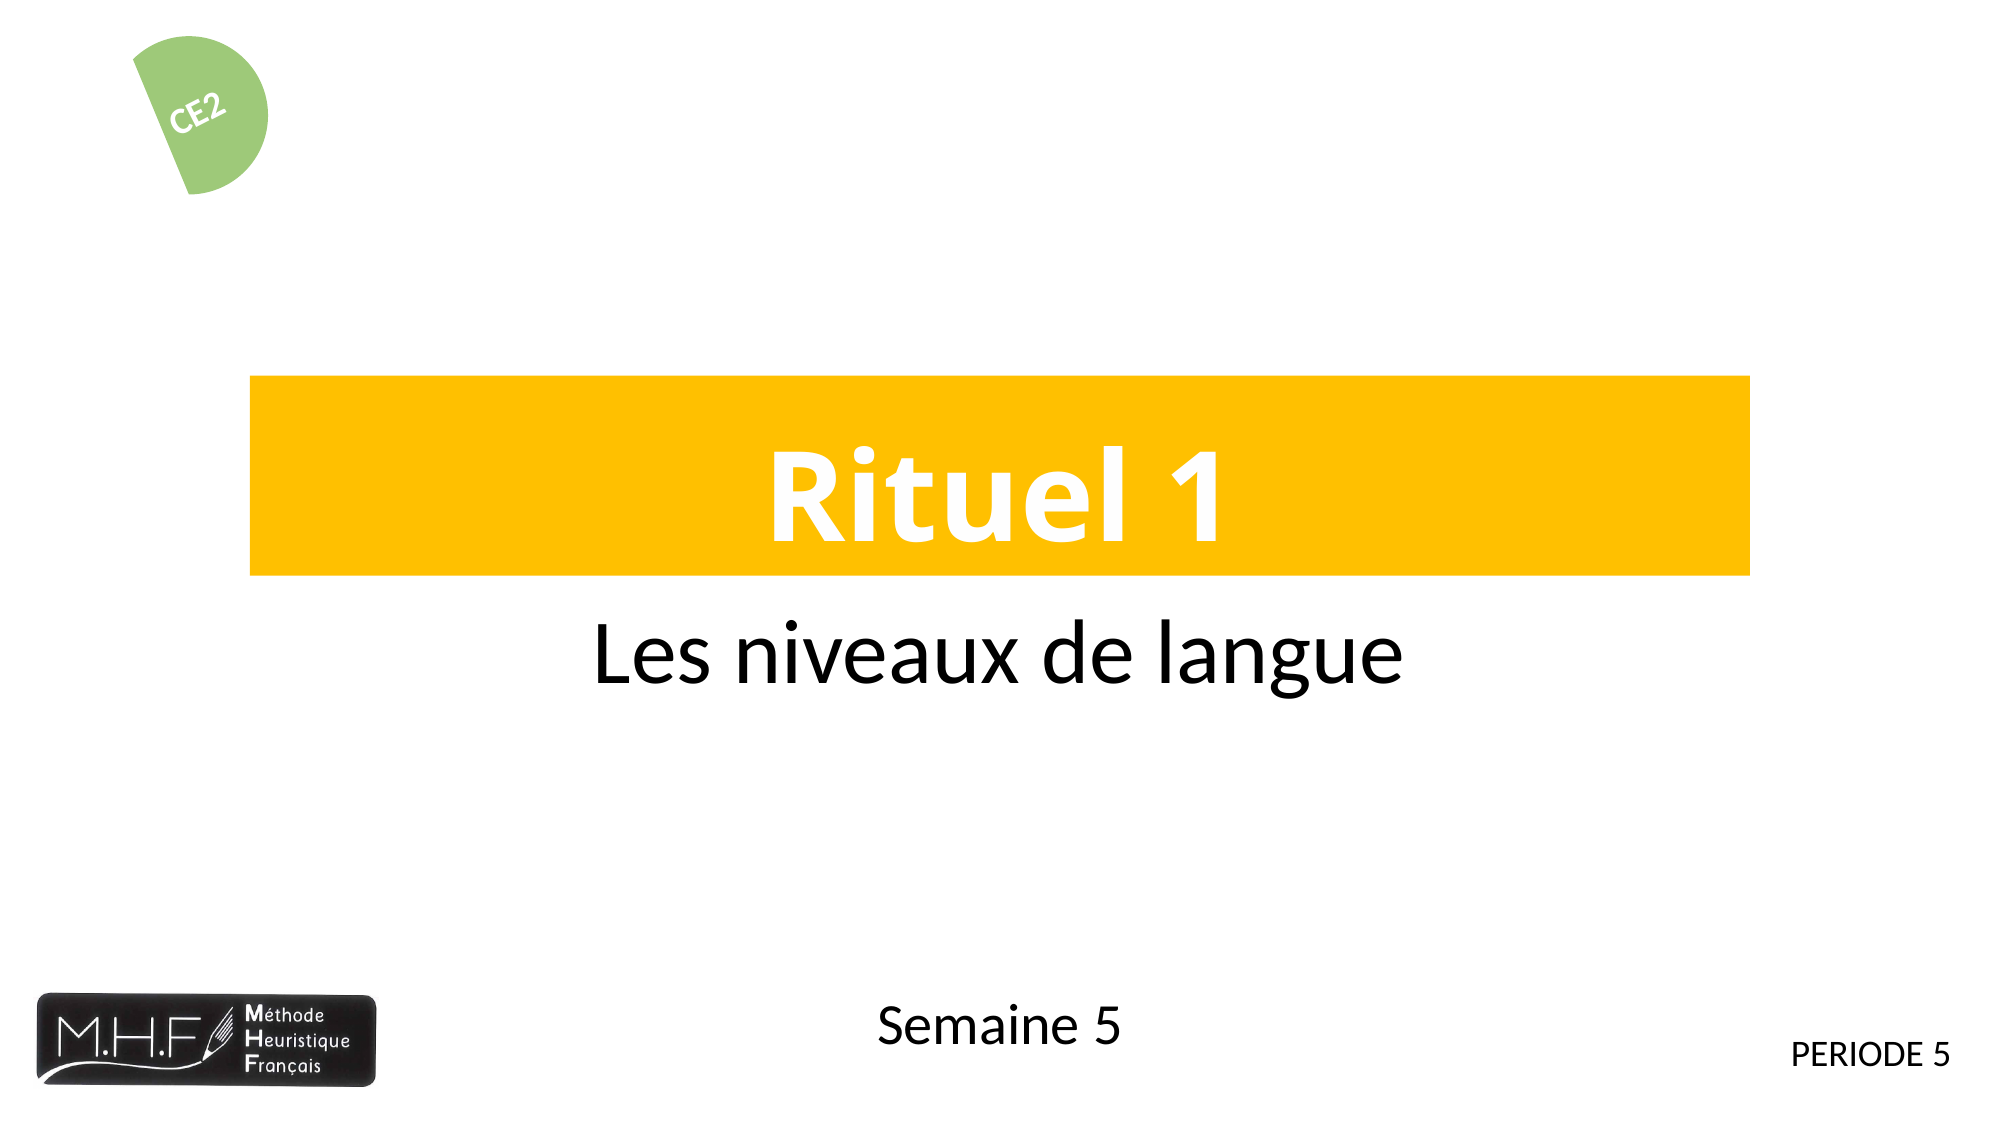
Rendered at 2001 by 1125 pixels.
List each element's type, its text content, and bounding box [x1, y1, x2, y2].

subtitle Les niveaux de langue [249, 597, 1750, 869]
title Rituel 1 [249, 375, 1750, 576]
text_box Semaine 5 [249, 987, 1750, 1118]
text_box PERIODE 5 [1750, 1021, 1967, 1082]
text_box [109, 36, 269, 195]
picture [33, 990, 379, 1089]
